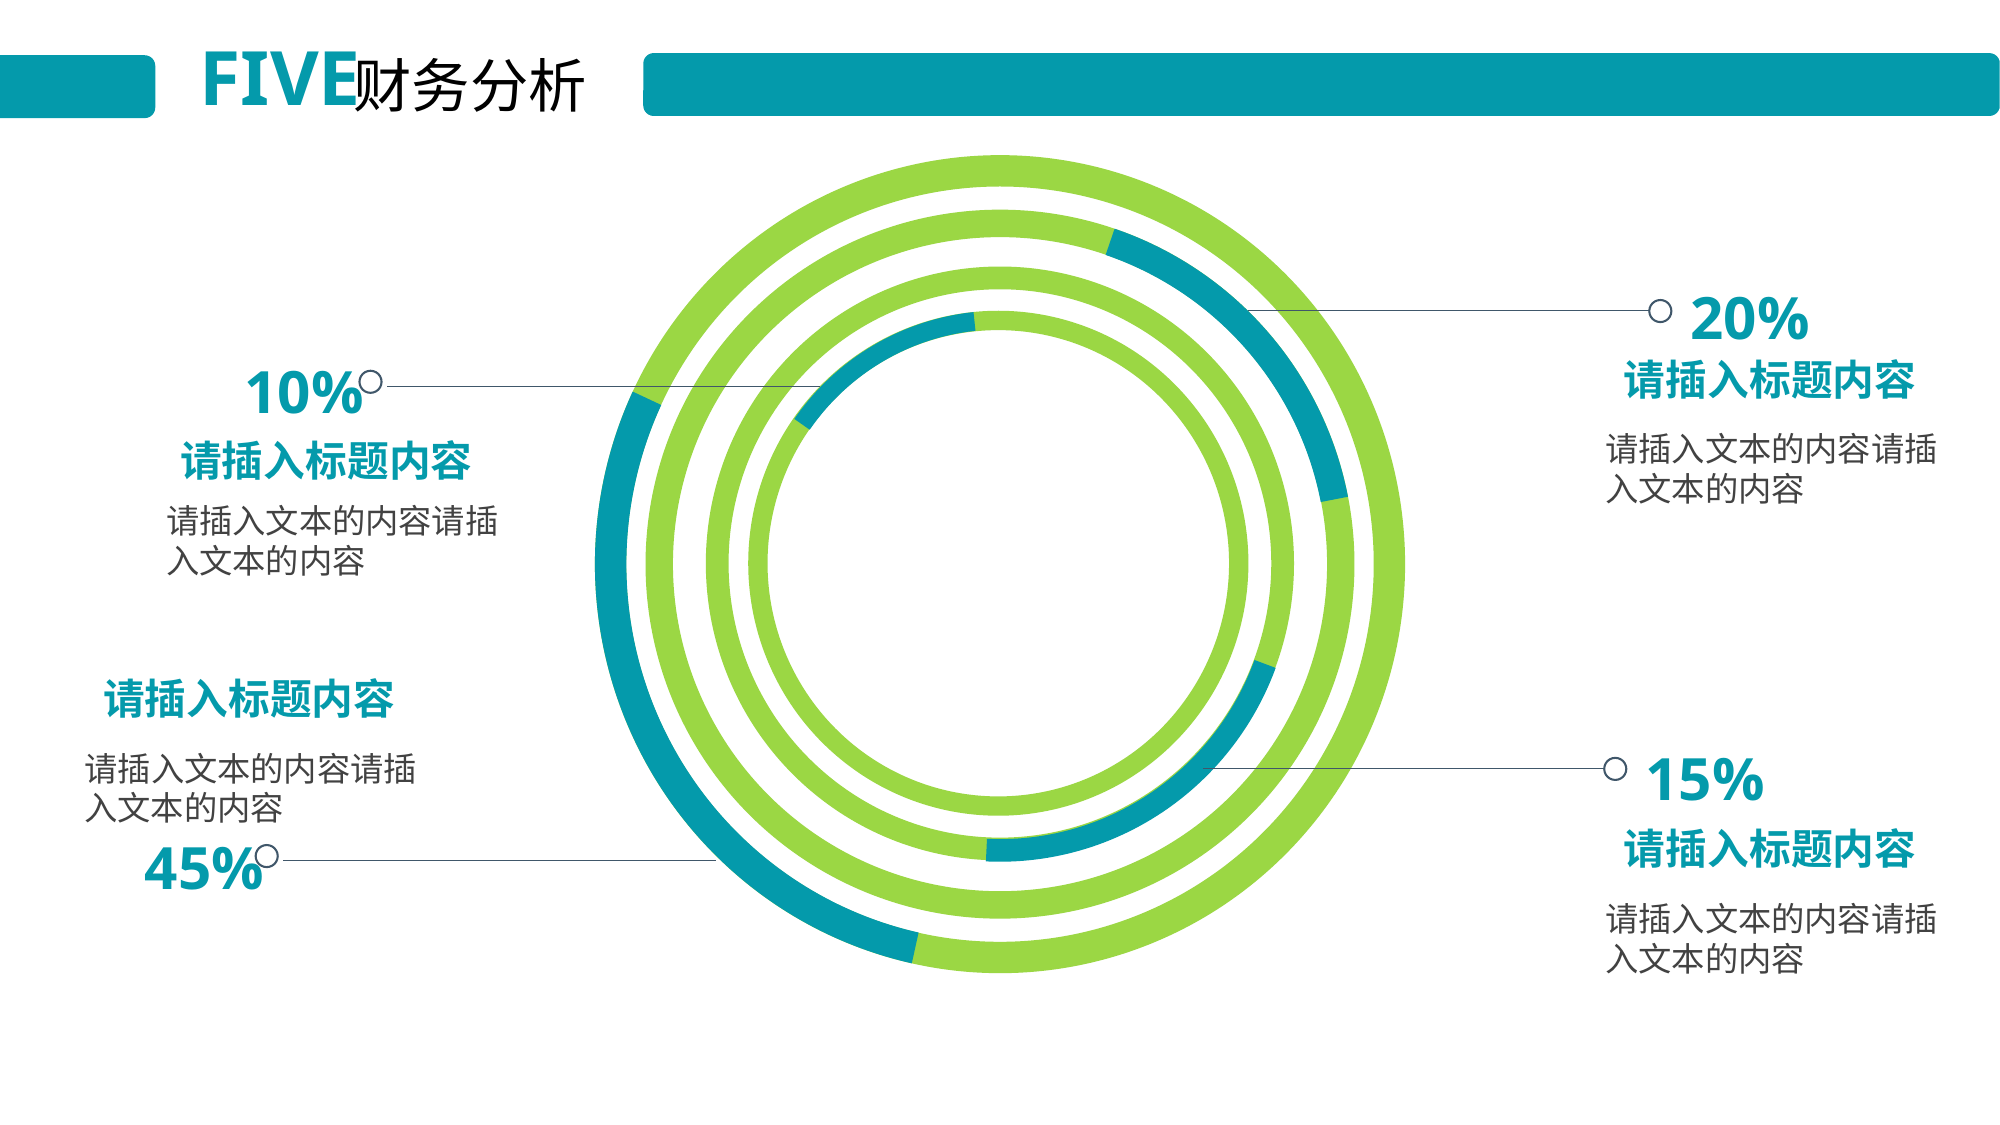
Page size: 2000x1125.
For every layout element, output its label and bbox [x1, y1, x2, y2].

text_box [184, 23, 969, 130]
text_box [151, 348, 821, 590]
text_box [69, 665, 717, 910]
text_box [594, 154, 1406, 974]
text_box [0, 55, 156, 119]
text_box [974, 53, 2000, 116]
text_box [1203, 734, 1963, 987]
text_box [1248, 273, 1963, 518]
